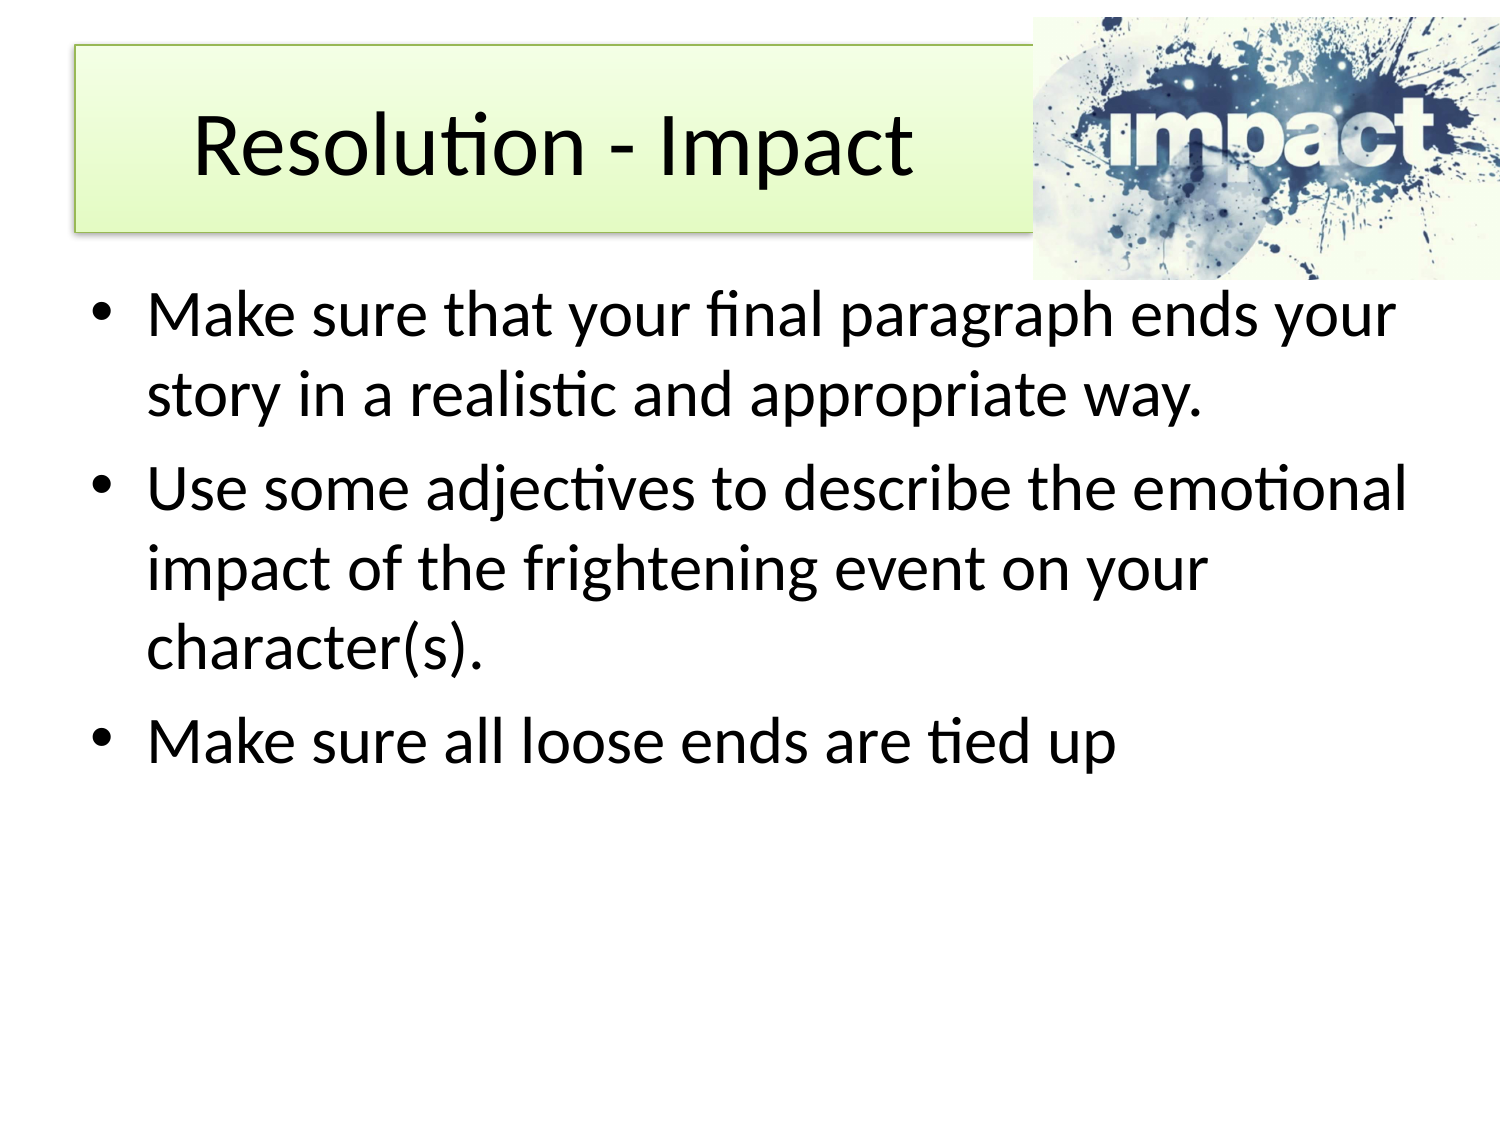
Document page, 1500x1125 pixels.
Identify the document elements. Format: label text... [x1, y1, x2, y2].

list Make sure that your final paragraph ends your story in a realistic and appropriate way. Use some adjectives to describe the emotional impact of the frightening event on your character(s). Make sure all loose ends are tied up [75, 262, 1425, 1005]
title Resolution - Impact [74, 44, 1028, 233]
picture [1033, 17, 1500, 281]
